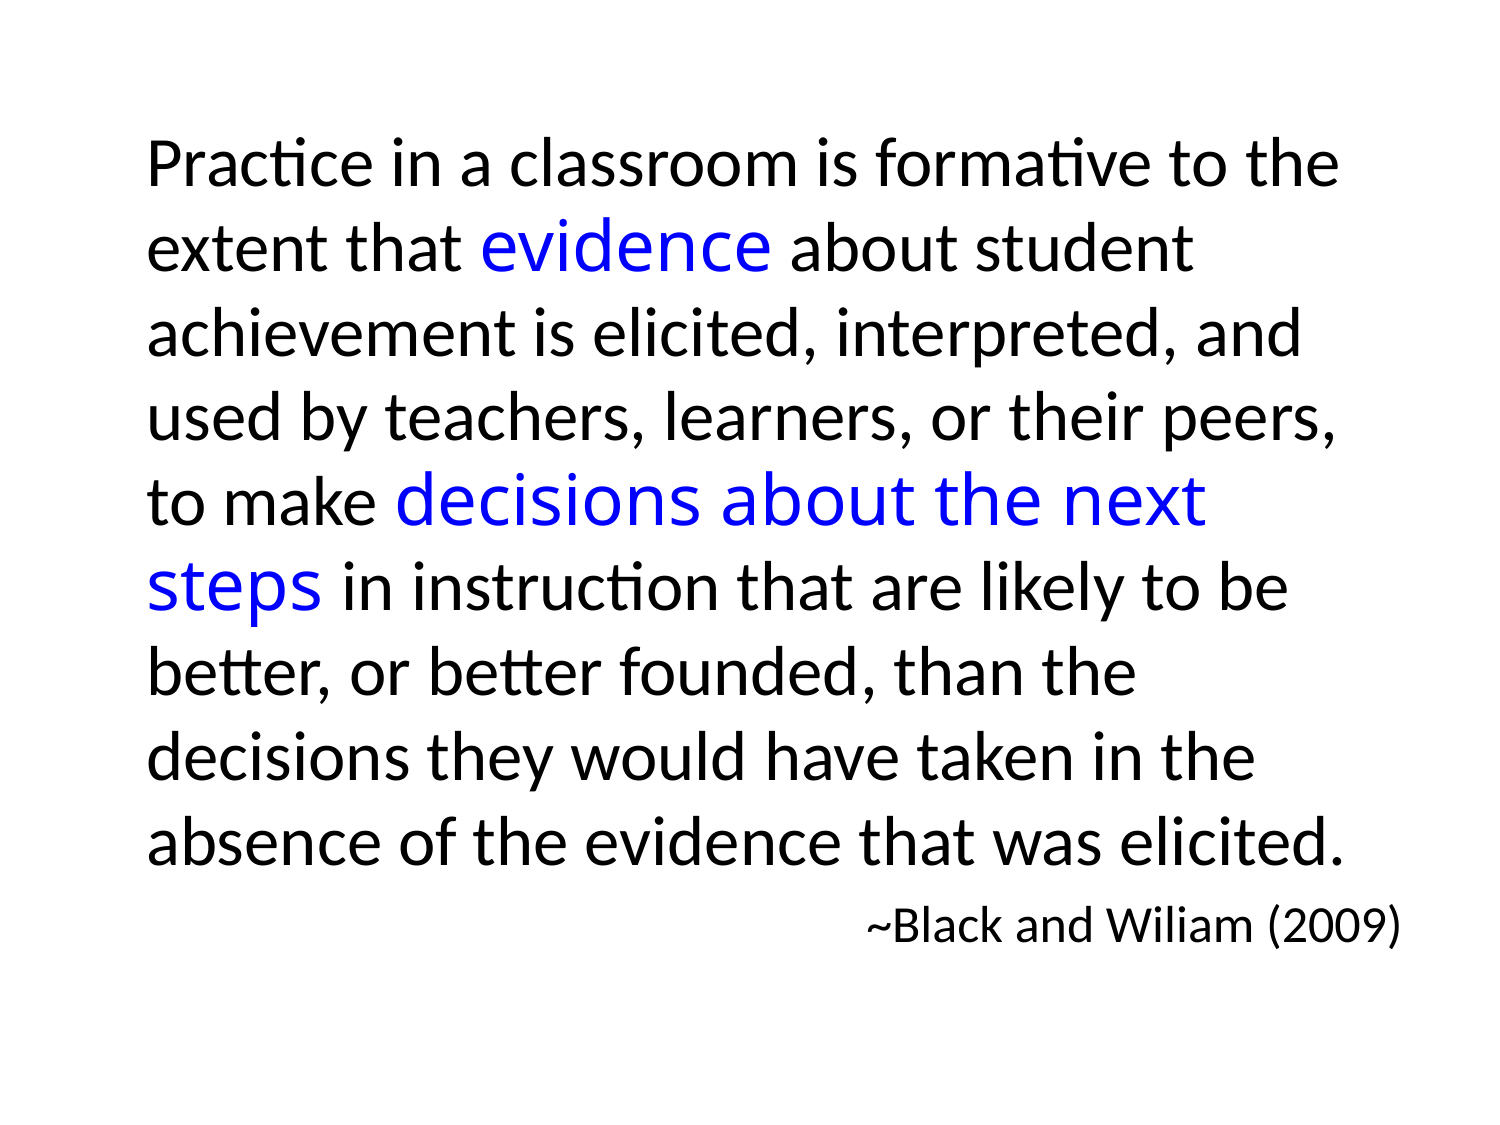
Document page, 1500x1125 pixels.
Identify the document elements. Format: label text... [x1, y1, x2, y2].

list Practice in a classroom is formative to the extent that evidence about student achievement is elicited, interpreted, and used by teachers, learners, or their peers, to make decisions about the next steps in instruction that are likely to be better, or better founded, than the decisions they would have taken in the absence of the evidence that was elicited. ~Black and Wiliam (2009) [75, 107, 1425, 1005]
